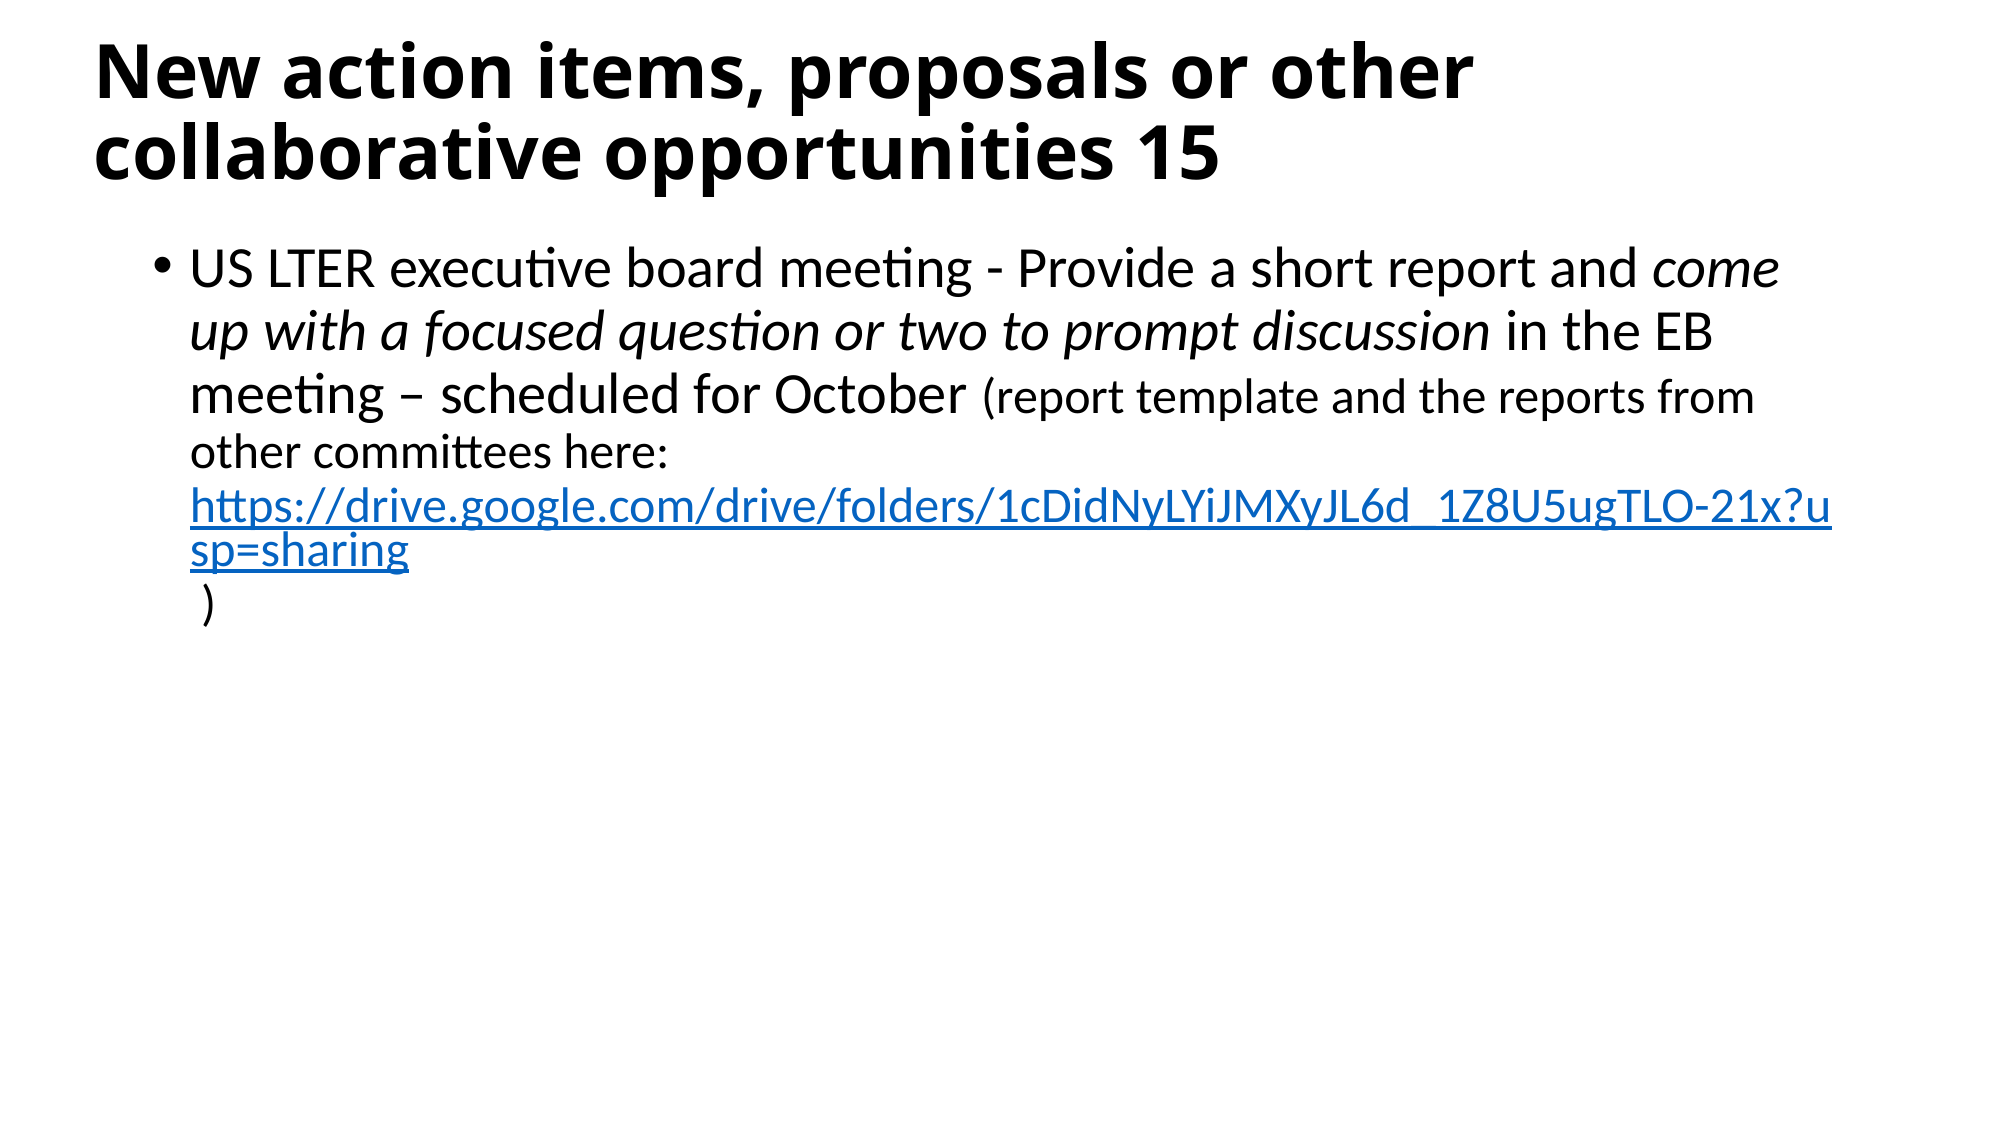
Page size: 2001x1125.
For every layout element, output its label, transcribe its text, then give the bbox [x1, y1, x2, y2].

list US LTER executive board meeting - Provide a short report and come up with a focused question or two to prompt discussion in the EB meeting – scheduled for October (report template and the reports from other committees here: https://drive.google.com/drive/folders/1cDidNyLYiJMXyJL6d_1Z8U5ugTLO-21x?usp=sharing ) [137, 229, 1864, 987]
title New action items, proposals or other collaborative opportunities 15 [78, 41, 1879, 188]
